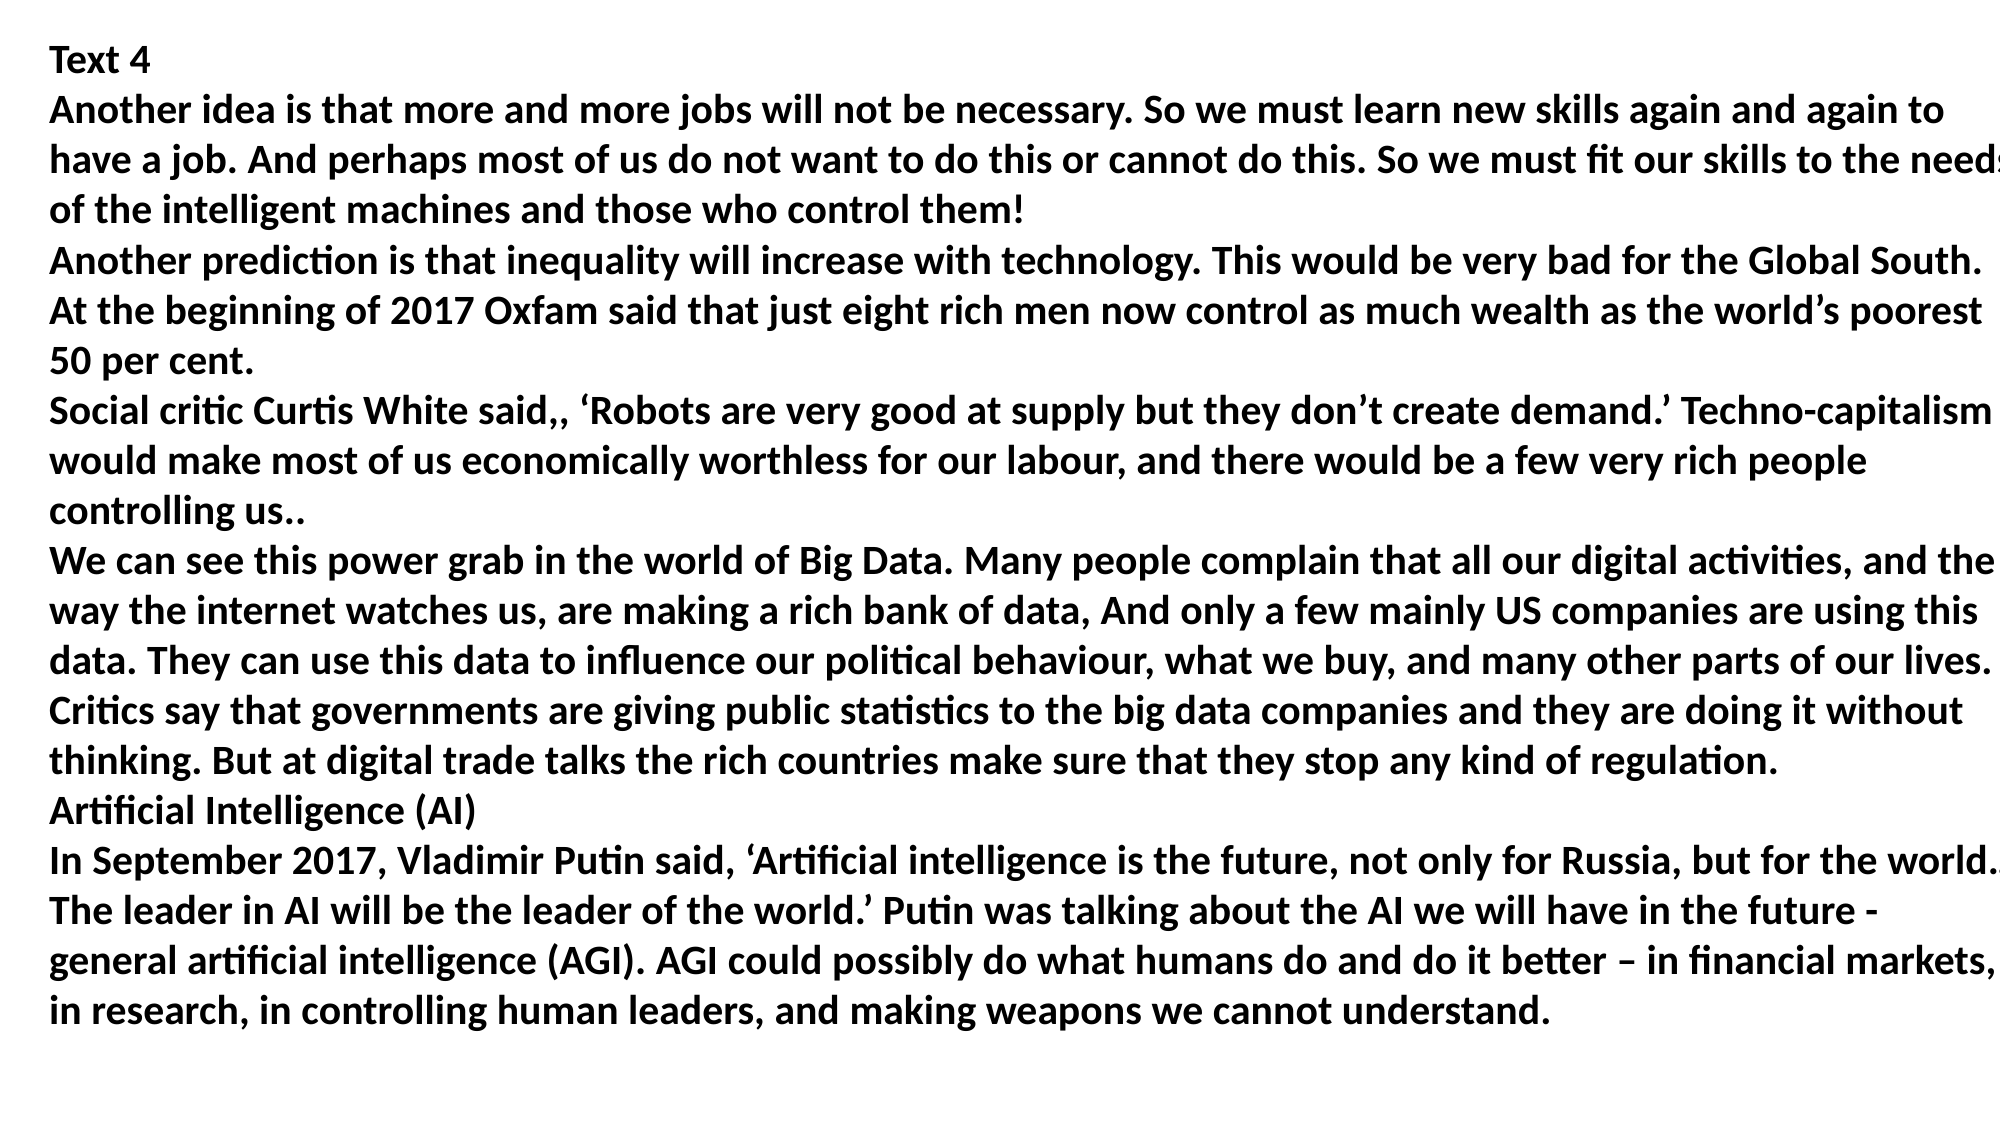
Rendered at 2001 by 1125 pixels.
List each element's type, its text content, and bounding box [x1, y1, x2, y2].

text_box Text 4 Another idea is that more and more jobs will not be necessary. So we must learn new skills again and again to have a job. And perhaps most of us do not want to do this or cannot do this. So we must fit our skills to the needs of the intelligent machines and those who control them! Another prediction is that inequality will increase with technology. This would be very bad for the Global South. At the beginning of 2017 Oxfam said that just eight rich men now control as much wealth as the world’s poorest 50 per cent. Social critic Curtis White said,, ‘Robots are very good at supply but they don’t create demand.’ Techno-capitalism would make most of us economically worthless for our labour, and there would be a few very rich people controlling us.. We can see this power grab in the world of Big Data. Many people complain that all our digital activities, and the way the internet watches us, are making a rich bank of data, And only a few mainly US companies are using this data. They can use this data to influence our political behaviour, what we buy, and many other parts of our lives. Critics say that governments are giving public statistics to the big data companies and they are doing it without thinking. But at digital trade talks the rich countries make sure that they stop any kind of regulation. Artificial Intelligence (AI) In September 2017, Vladimir Putin said, ‘Artificial intelligence is the future, not only for Russia, but for the world… The leader in AI will be the leader of the world.’ Putin was talking about the AI we will have in the future - general artificial intelligence (AGI). AGI could possibly do what humans do and do it better – in financial markets, in research, in controlling human leaders, and making weapons we cannot understand. . [34, 24, 2000, 1125]
